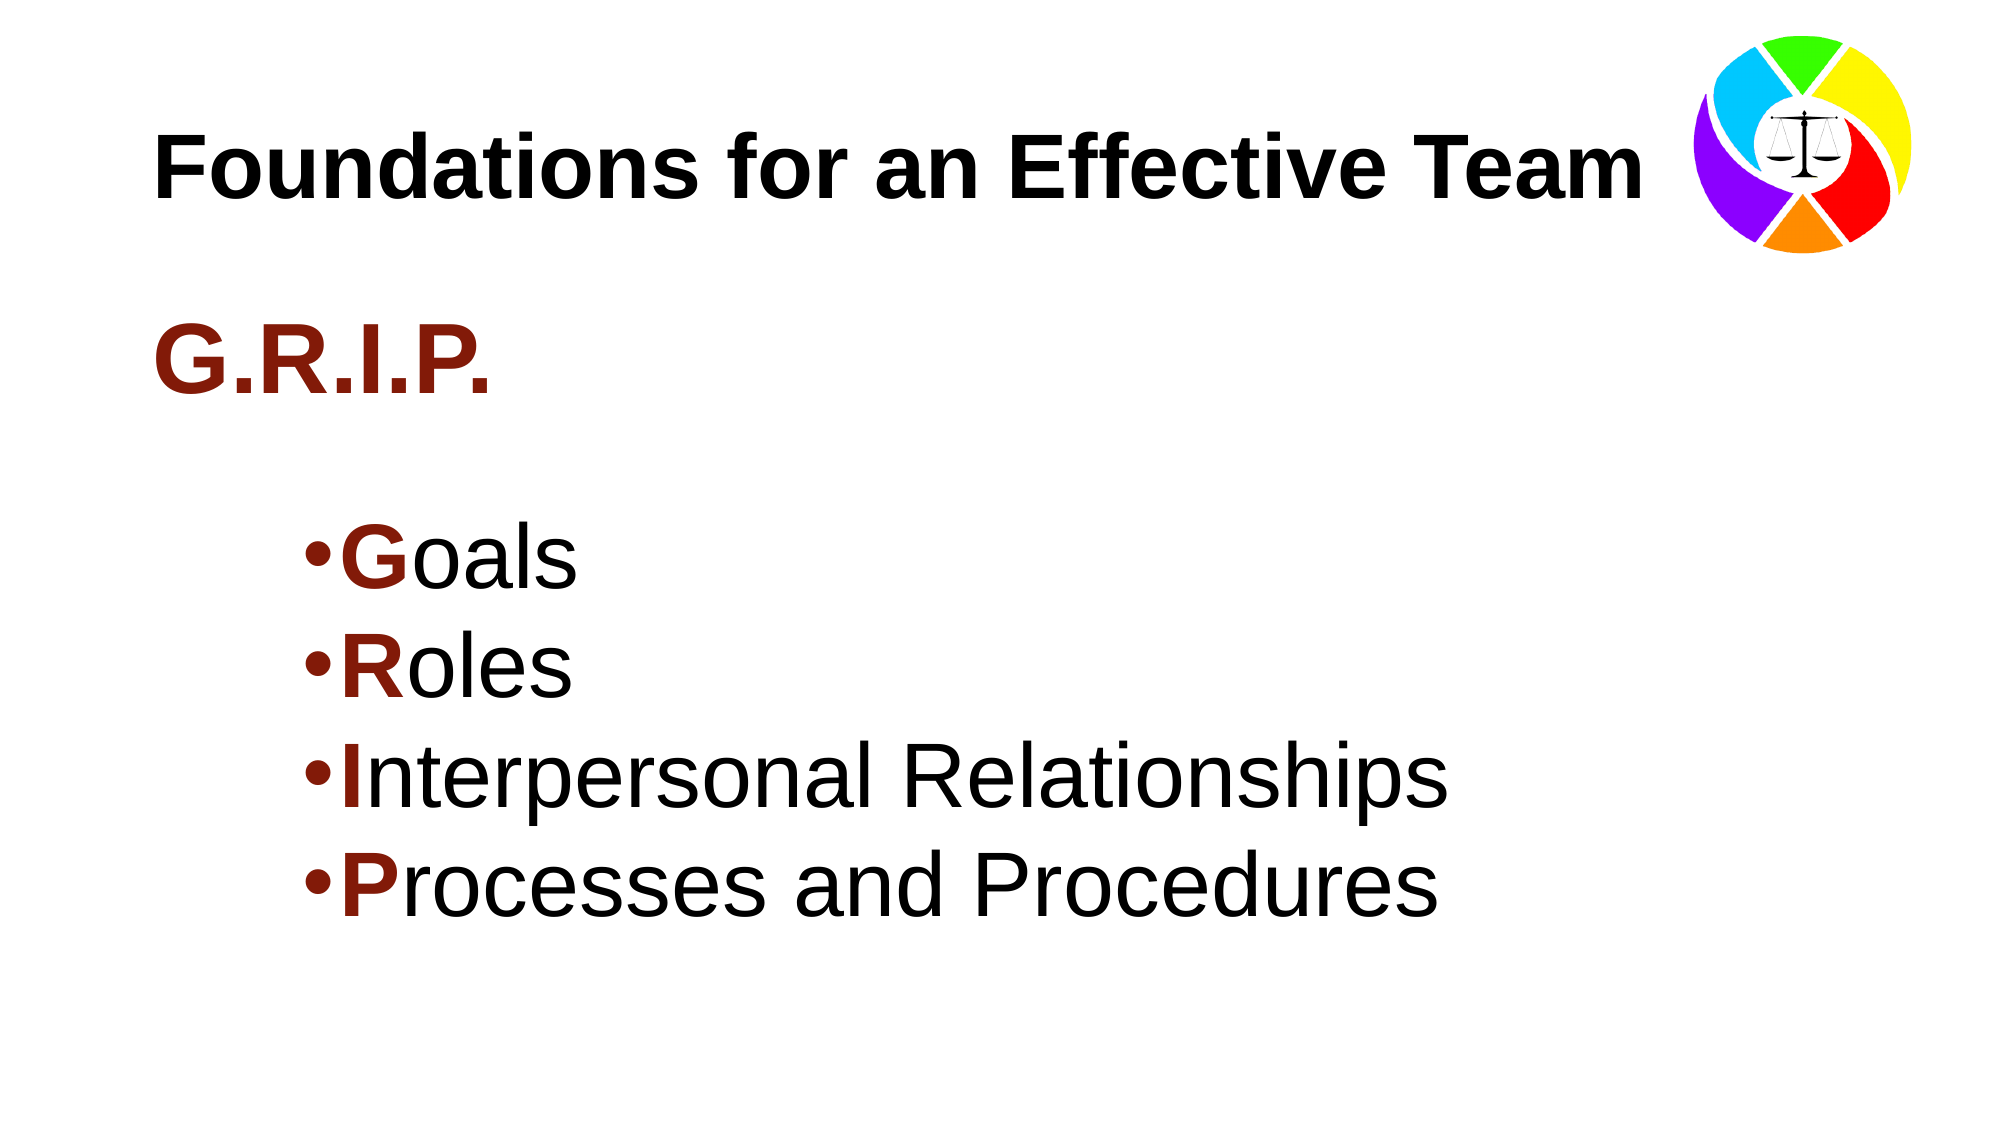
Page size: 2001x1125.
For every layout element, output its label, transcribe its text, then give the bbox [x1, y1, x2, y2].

picture [1659, 0, 1948, 288]
title Foundations for an Effective Team [137, 59, 1863, 278]
list G.R.I.P. Goals Roles Interpersonal Relationships Processes and Procedures [137, 299, 1863, 1014]
